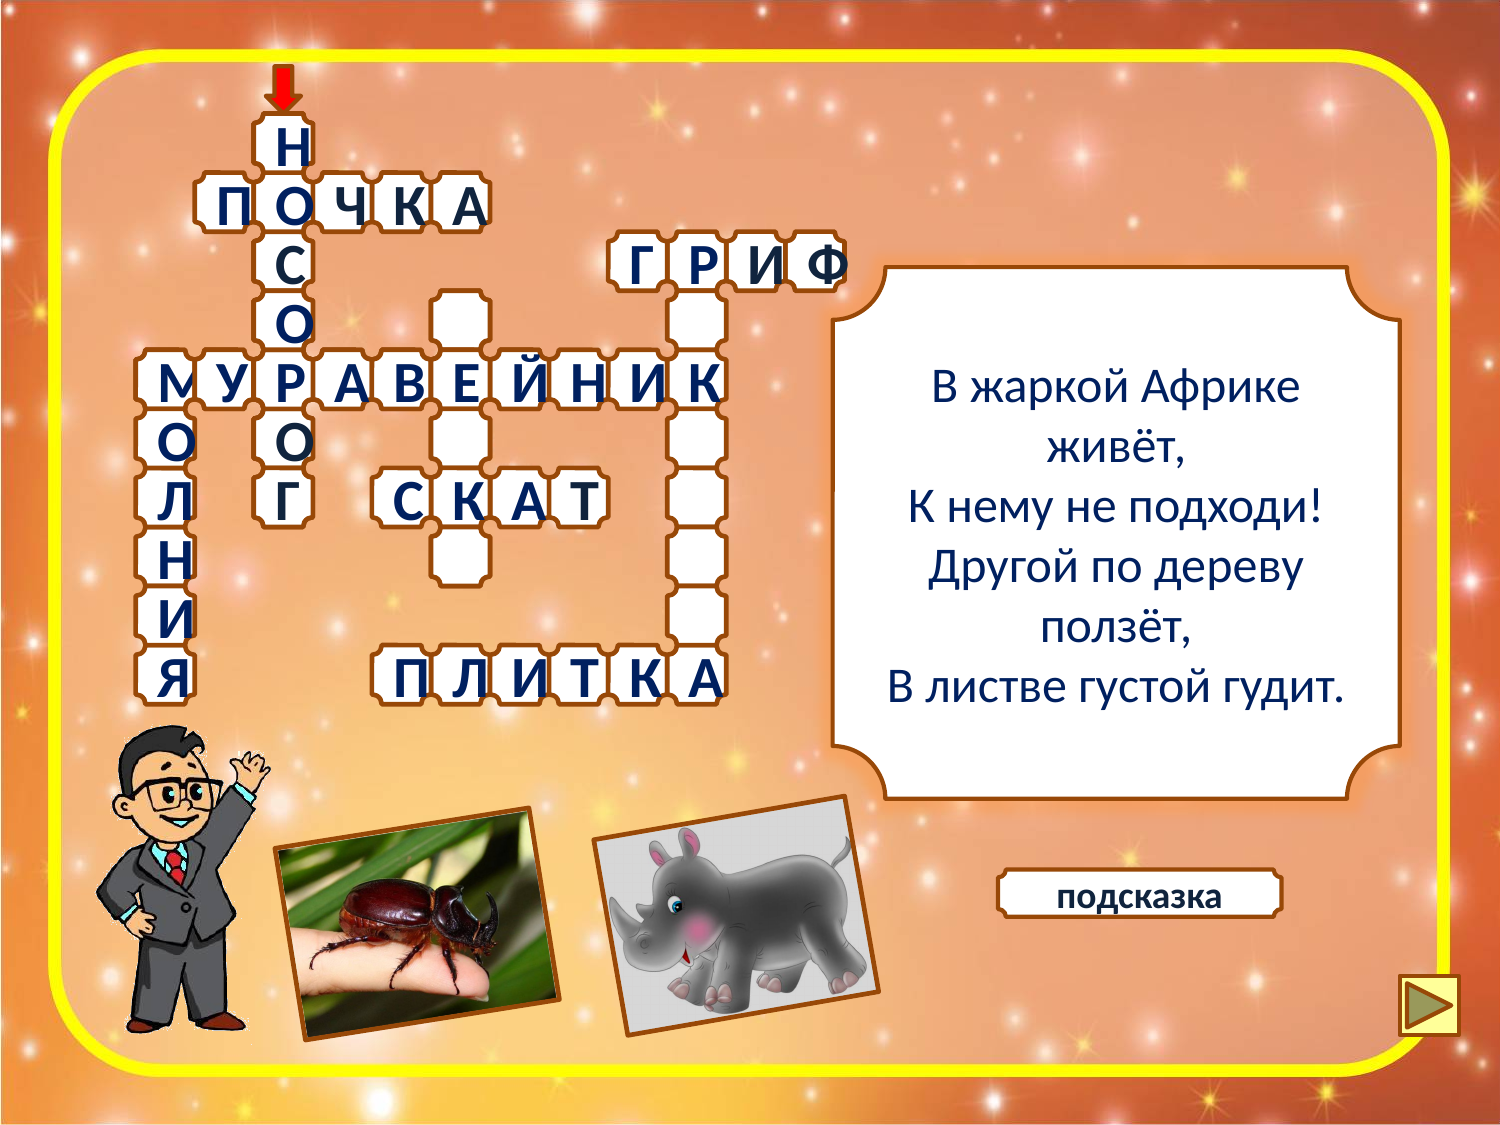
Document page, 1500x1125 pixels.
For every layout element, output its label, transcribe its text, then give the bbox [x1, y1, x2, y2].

text_box подсказка [995, 867, 1284, 919]
text_box В жаркой Африке живёт, К нему не подходи! Другой по дереву ползёт, В листве густой гудит. [830, 265, 1402, 801]
text_box [1398, 974, 1461, 1037]
picture [0, 0, 1500, 1125]
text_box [253, 113, 314, 528]
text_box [135, 113, 845, 705]
text_box [263, 64, 304, 111]
